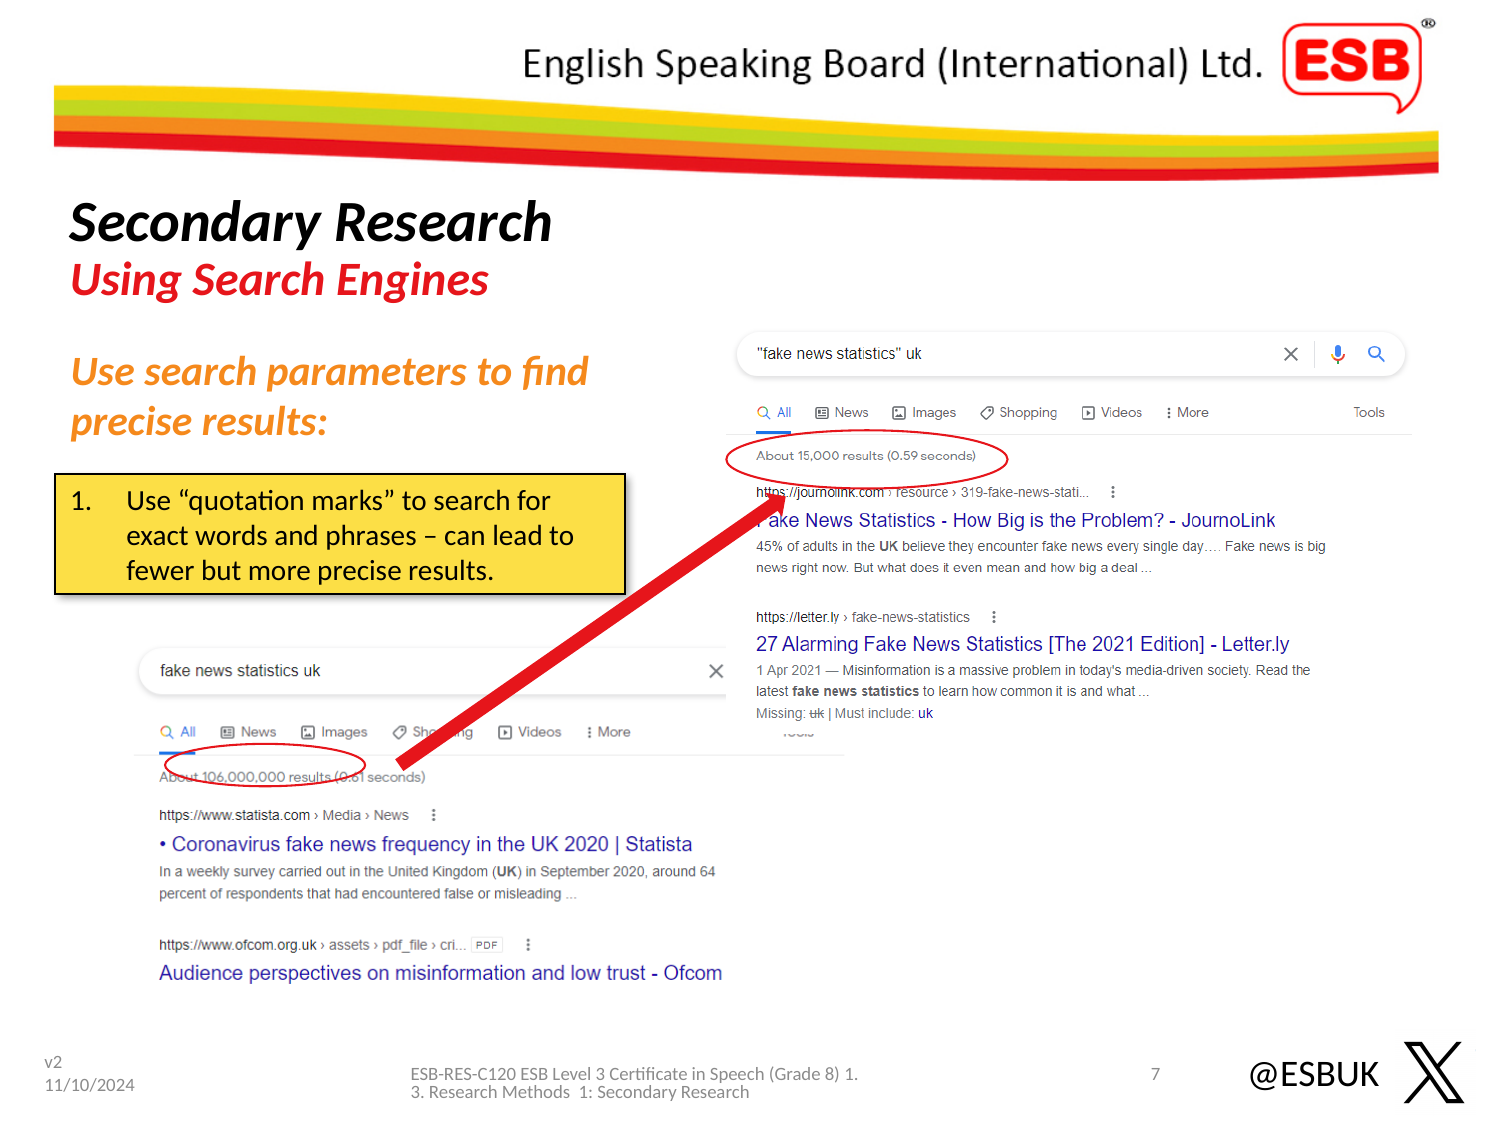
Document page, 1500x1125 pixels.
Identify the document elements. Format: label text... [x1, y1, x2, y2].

picture [1395, 1029, 1476, 1116]
title Secondary Research Using Search Engines [54, 183, 1349, 314]
picture [133, 320, 1412, 987]
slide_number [29, 1042, 160, 1103]
footer ESB-RES-C120 ESB Level 3 Certificate in Speech (Grade 8) 1.3. Research Methods 1: Secondary Research [395, 1042, 874, 1103]
text_box Use “quotation marks” to search for exact words and phrases – can lead to fewer but more precise results. [54, 473, 626, 595]
text_box Use search parameters to find precise results: [55, 336, 621, 452]
text_box [563, 529, 726, 642]
slide_number 7 [930, 1042, 1176, 1103]
picture [0, 0, 1500, 189]
